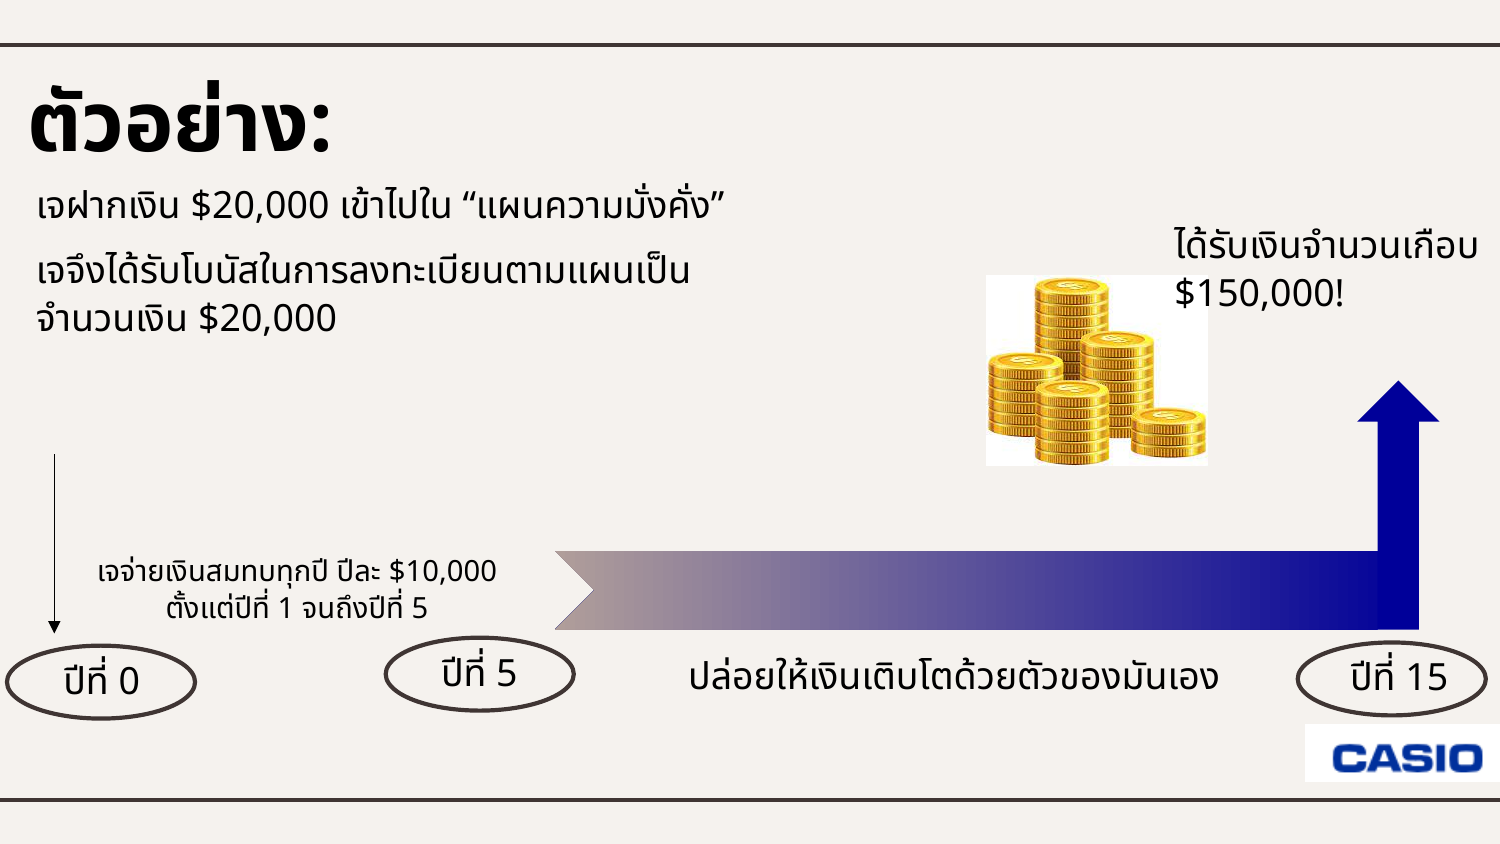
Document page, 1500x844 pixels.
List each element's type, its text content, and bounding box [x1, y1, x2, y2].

picture [985, 275, 1209, 466]
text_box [385, 637, 615, 750]
text_box เจจ่ายเงินสมทบทุกปี ปีละ $10,000 ตั้งแต่ปีที่ 1 จนถึงปีที่ 5 [73, 542, 521, 678]
text_box ได้รับเงินจำนวนเกือบ $150,000! [1159, 210, 1500, 476]
text_box ตัวอย่าง: [12, 0, 1500, 176]
picture [1305, 754, 1500, 783]
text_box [1297, 642, 1500, 754]
text_box ปล่อยให้เงินเติบโตด้วยตัวของมันเอง [617, 640, 1299, 739]
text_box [555, 380, 1440, 630]
text_box เจฝากเงิน $20,000 เข้าไปใน “แผนความมั่งคั่ง” เจจึงได้รับโบนัสในการลงทะเบียนตามแผนเป็น จำนวนเงิน $20,000 [20, 170, 759, 454]
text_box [6, 645, 208, 758]
